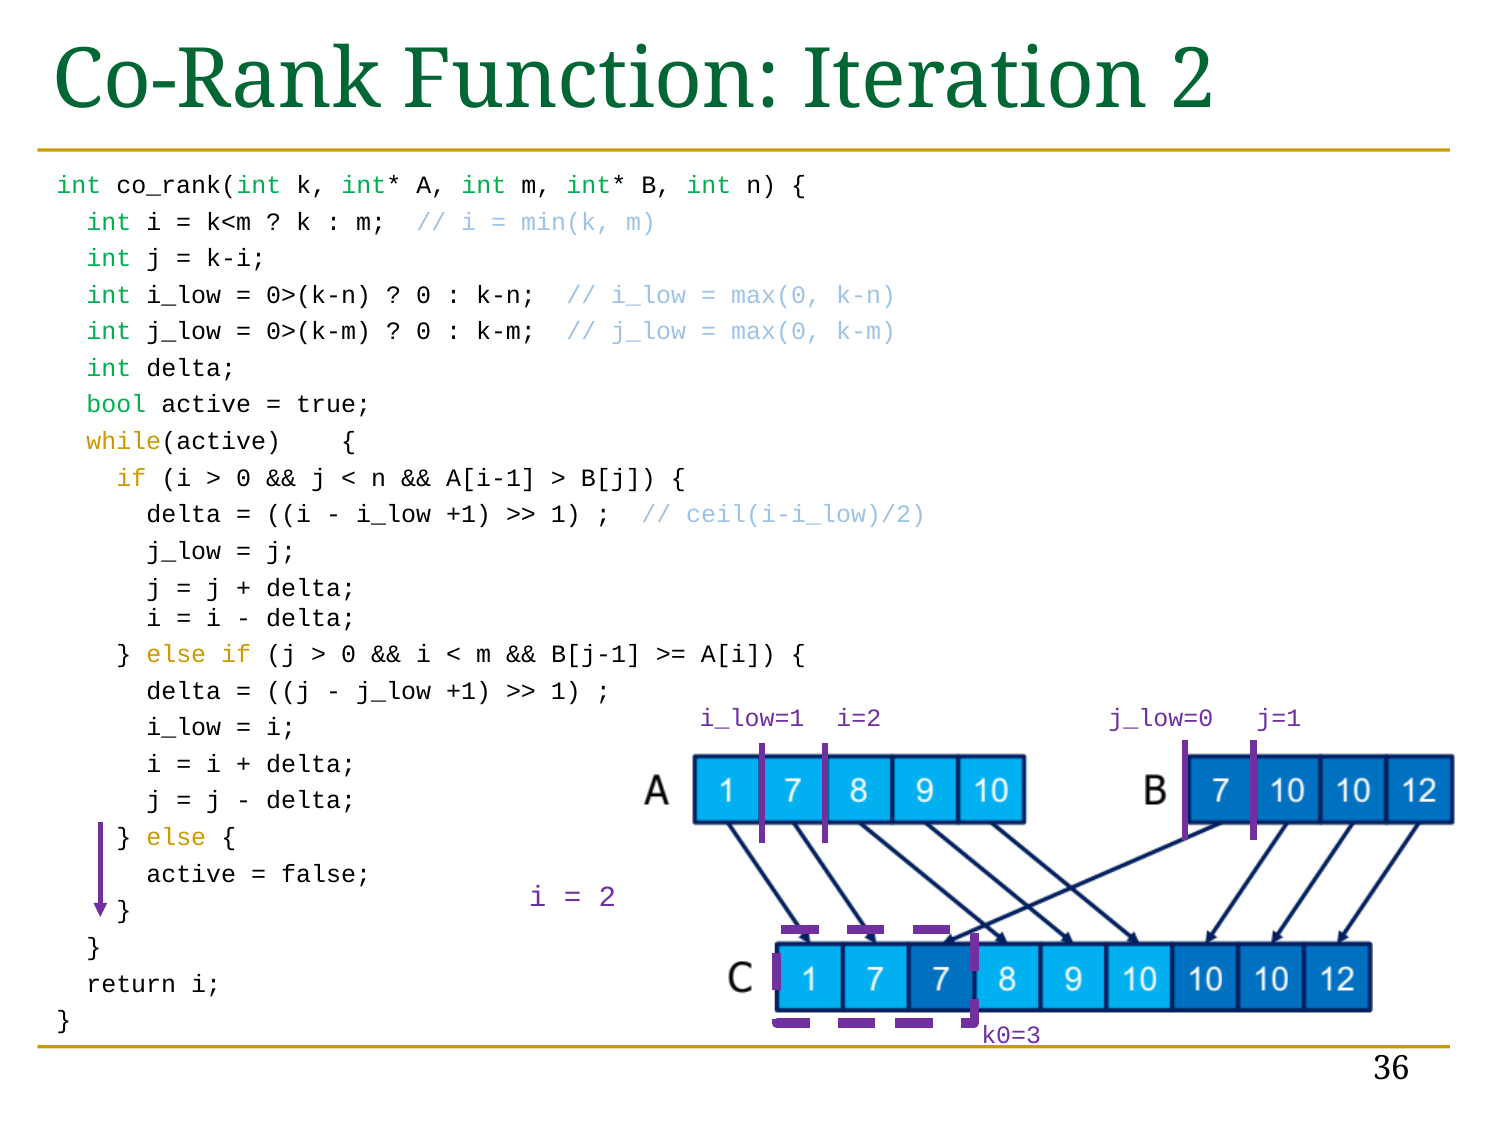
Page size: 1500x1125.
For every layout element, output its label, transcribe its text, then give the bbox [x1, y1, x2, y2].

text_box i = 2 [514, 869, 614, 920]
text_box j=1 [1241, 694, 1317, 739]
title Co-Rank Function: Iteration 2 [37, 0, 1451, 150]
text_box i=2 [821, 694, 897, 739]
slide_number 36 [1074, 1032, 1426, 1100]
text_box j_low=0 [1093, 694, 1229, 739]
text_box i_low=1 [684, 694, 820, 739]
text_box k0=3 [966, 1032, 1057, 1057]
picture [619, 751, 1456, 1024]
text_box int co_rank(int k, int* A, int m, int* B, int n) { int i = k<m ? k : m; // i = min(k, m) int j = k-i; int i_low = 0>(k-n) ? 0 : k-n; // i_low = max(0, k-n) int j_low = 0>(k-m) ? 0 : k-m; // j_low = max(0, k-m) int delta; bool active = true; while(active) { if (i > 0 && j < n && A[i-1] > B[j]) { delta = ((i - i_low +1) >> 1) ; // ceil(i-i_low)/2) j_low = j; j = j + delta; i = i - delta; } else if (j > 0 && i < m && B[j-1] >= A[i]) { delta = ((j - j_low +1) >> 1) ; i_low = i; i = i + delta; j = j - delta; } else { active = false; } } return i; } [41, 160, 1010, 1047]
